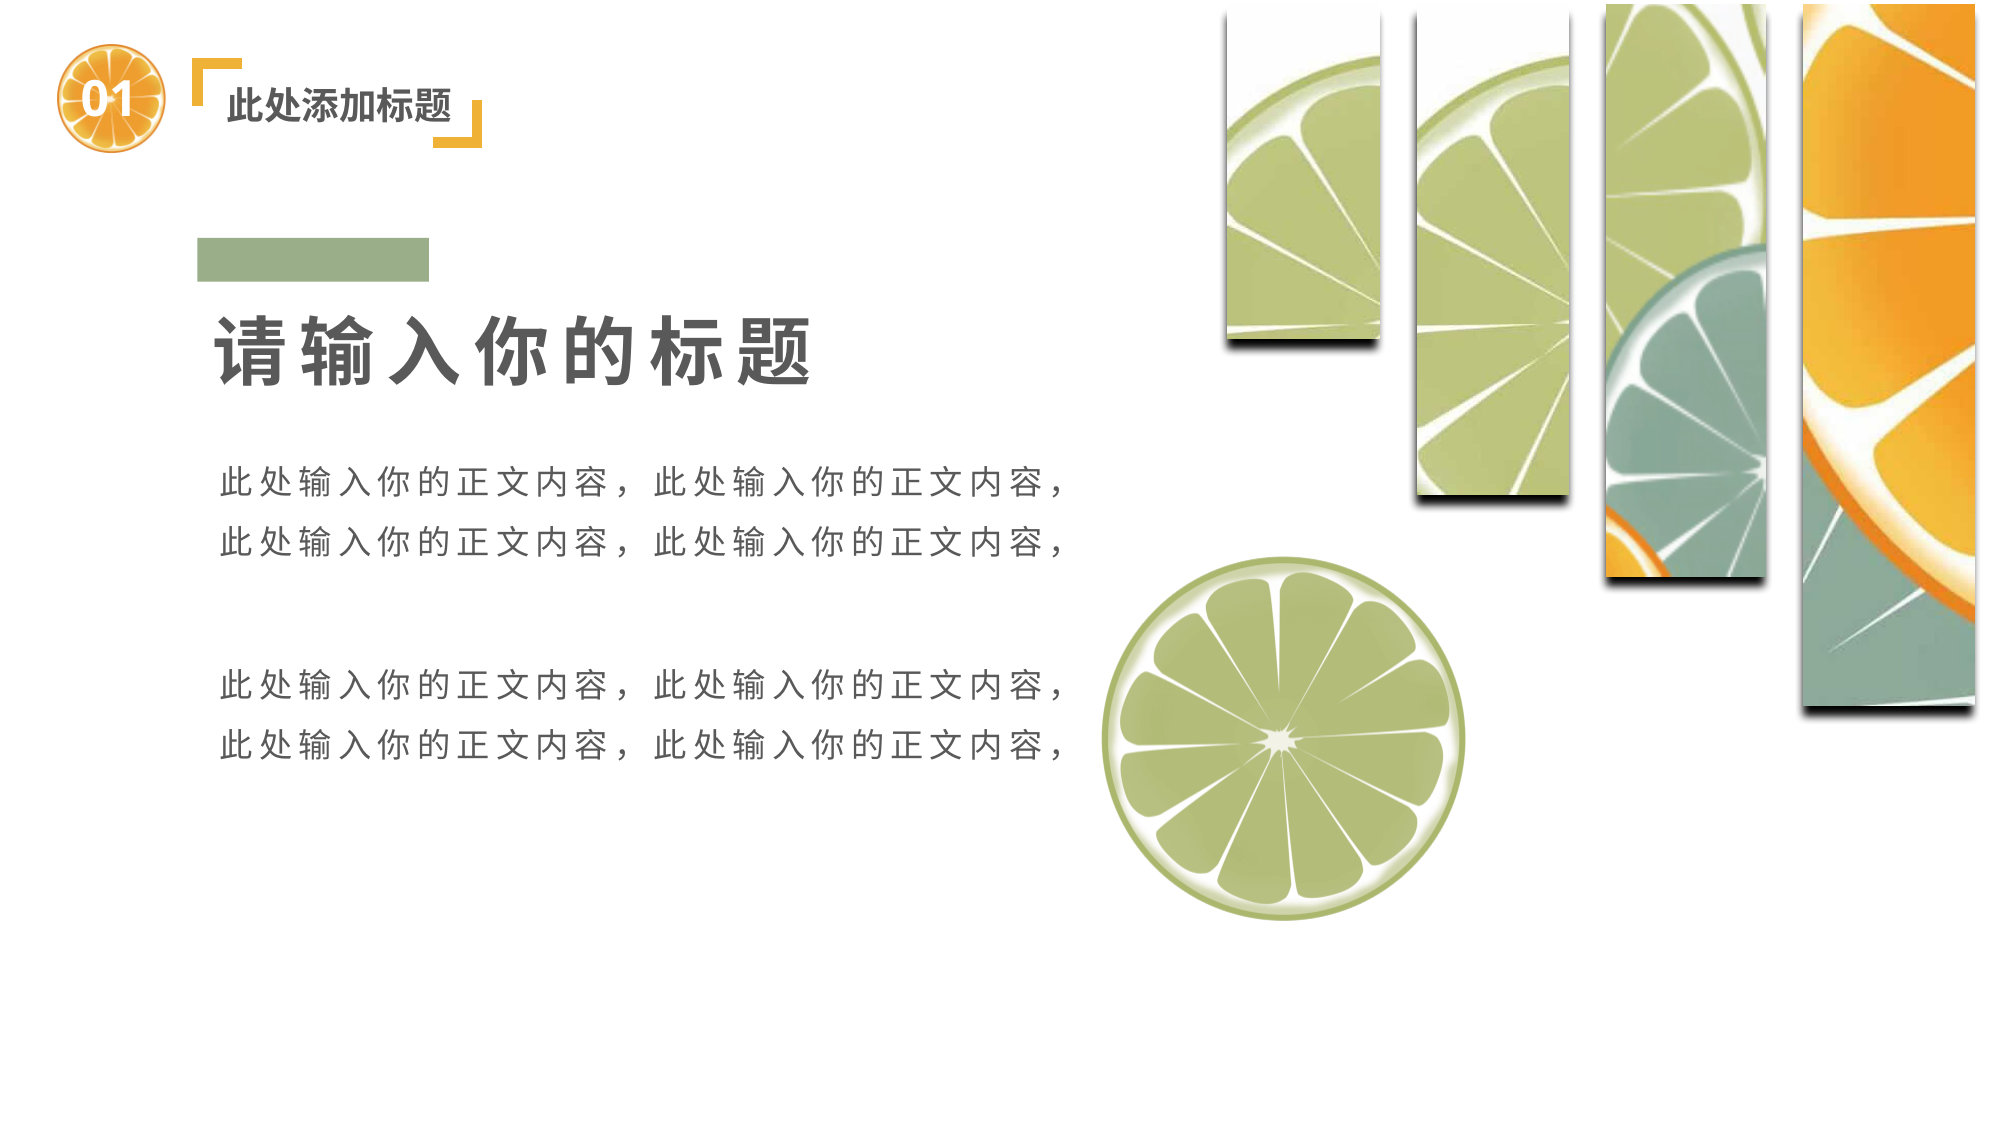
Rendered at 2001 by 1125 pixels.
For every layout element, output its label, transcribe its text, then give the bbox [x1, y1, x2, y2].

text_box 此处输入你的正文内容，此处输入你的正文内容，此处输入你的正文内容，此处输入你的正文内容， [205, 637, 1076, 772]
text_box 请输入你的标题 [197, 297, 899, 402]
picture [1417, 3, 1569, 495]
text_box 此处输入你的正文内容，此处输入你的正文内容，此处输入你的正文内容，此处输入你的正文内容， [205, 433, 1077, 569]
picture [1227, 3, 1380, 339]
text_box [54, 44, 477, 156]
picture [1803, 4, 1975, 706]
text_box [196, 237, 430, 283]
picture [1076, 511, 1475, 956]
picture [1606, 4, 1766, 577]
